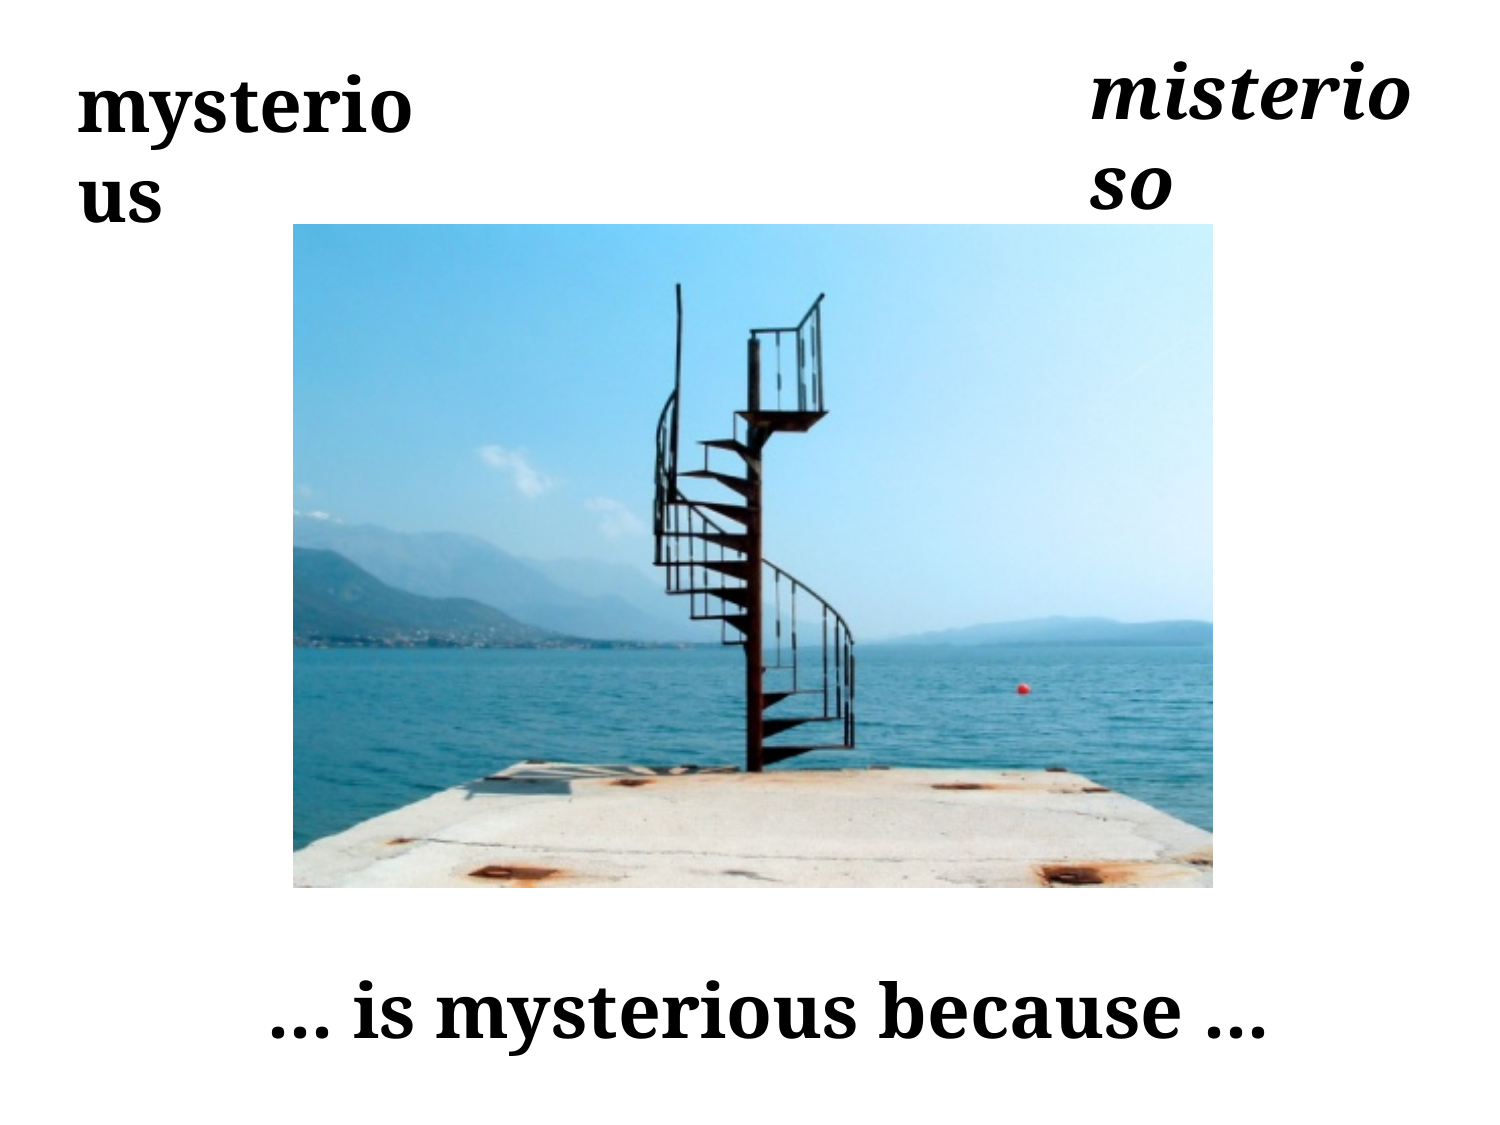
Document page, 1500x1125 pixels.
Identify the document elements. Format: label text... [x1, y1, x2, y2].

text_box ... is mysterious because ... [75, 956, 1463, 1062]
picture [292, 224, 1213, 888]
text_box mysterious [62, 49, 450, 245]
text_box misterioso [1074, 37, 1463, 233]
